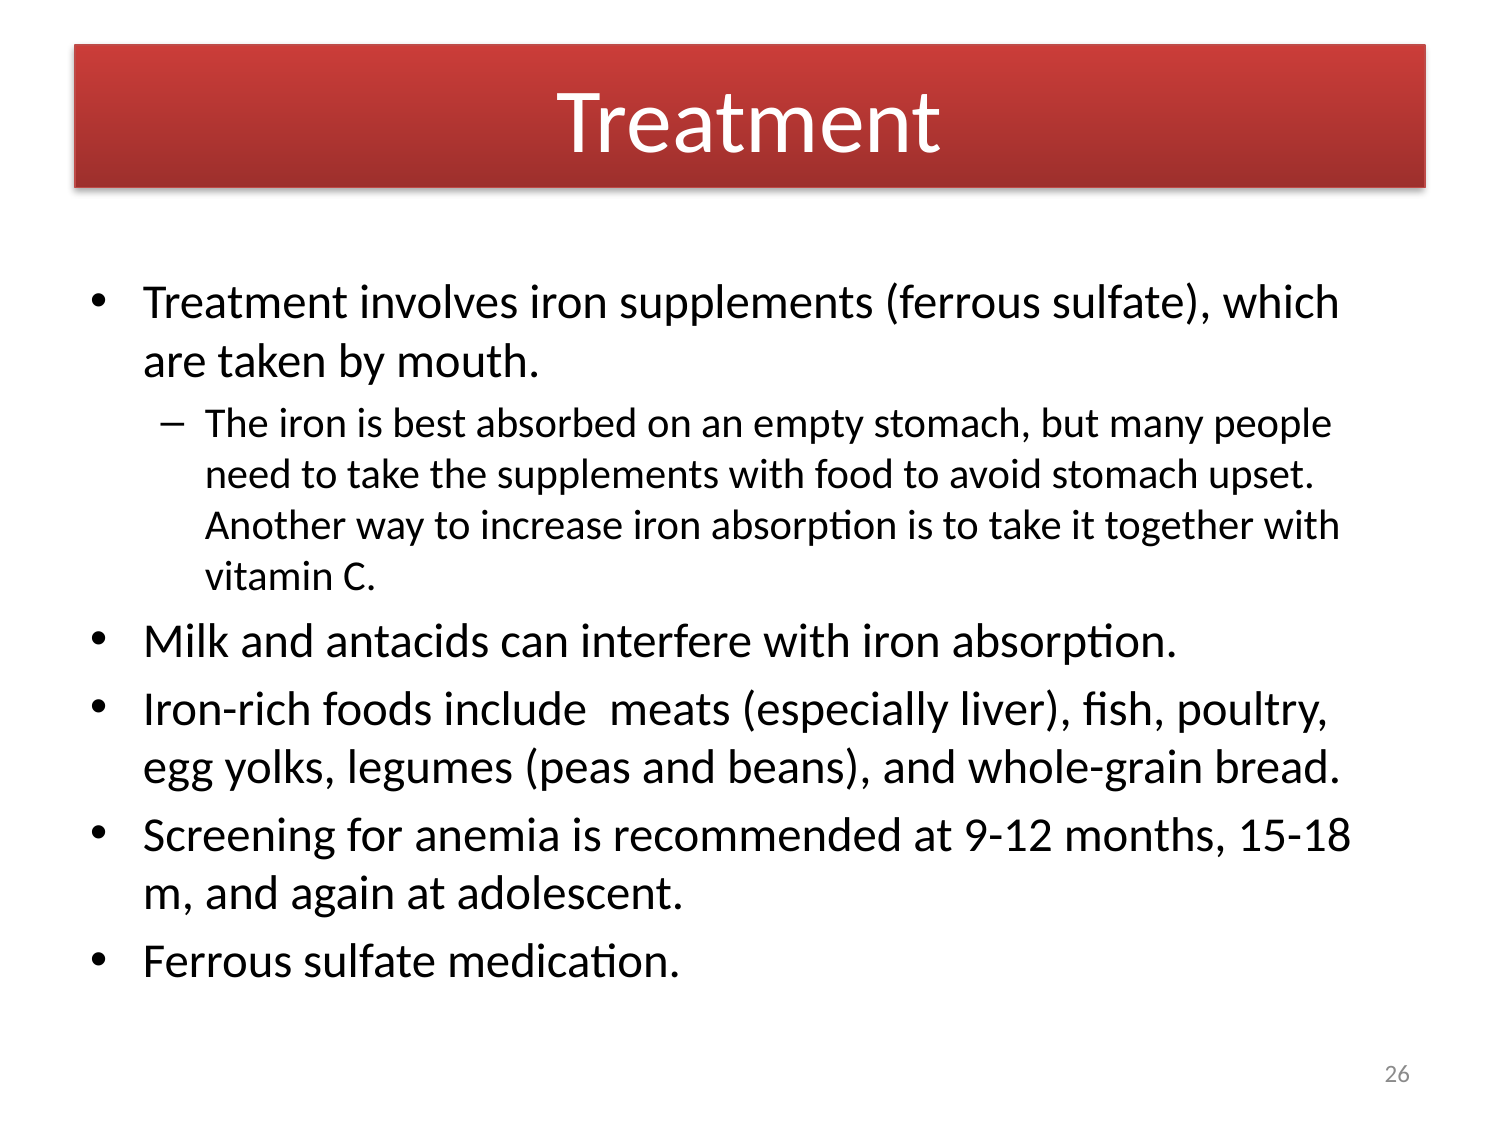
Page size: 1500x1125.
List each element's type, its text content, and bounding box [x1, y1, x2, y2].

title Treatment [74, 44, 1426, 188]
list Treatment involves iron supplements (ferrous sulfate), which are taken by mouth. The iron is best absorbed on an empty stomach, but many people need to take the supplements with food to avoid stomach upset. Another way to increase iron absorption is to take it together with vitamin C. Milk and antacids can interfere with iron absorption. Iron-rich foods include meats (especially liver), fish, poultry, egg yolks, legumes (peas and beans), and whole-grain bread. Screening for anemia is recommended at 9-12 months, 15-18 m, and again at adolescent. Ferrous sulfate medication. [75, 262, 1425, 1005]
slide_number 26 [1074, 1042, 1425, 1103]
